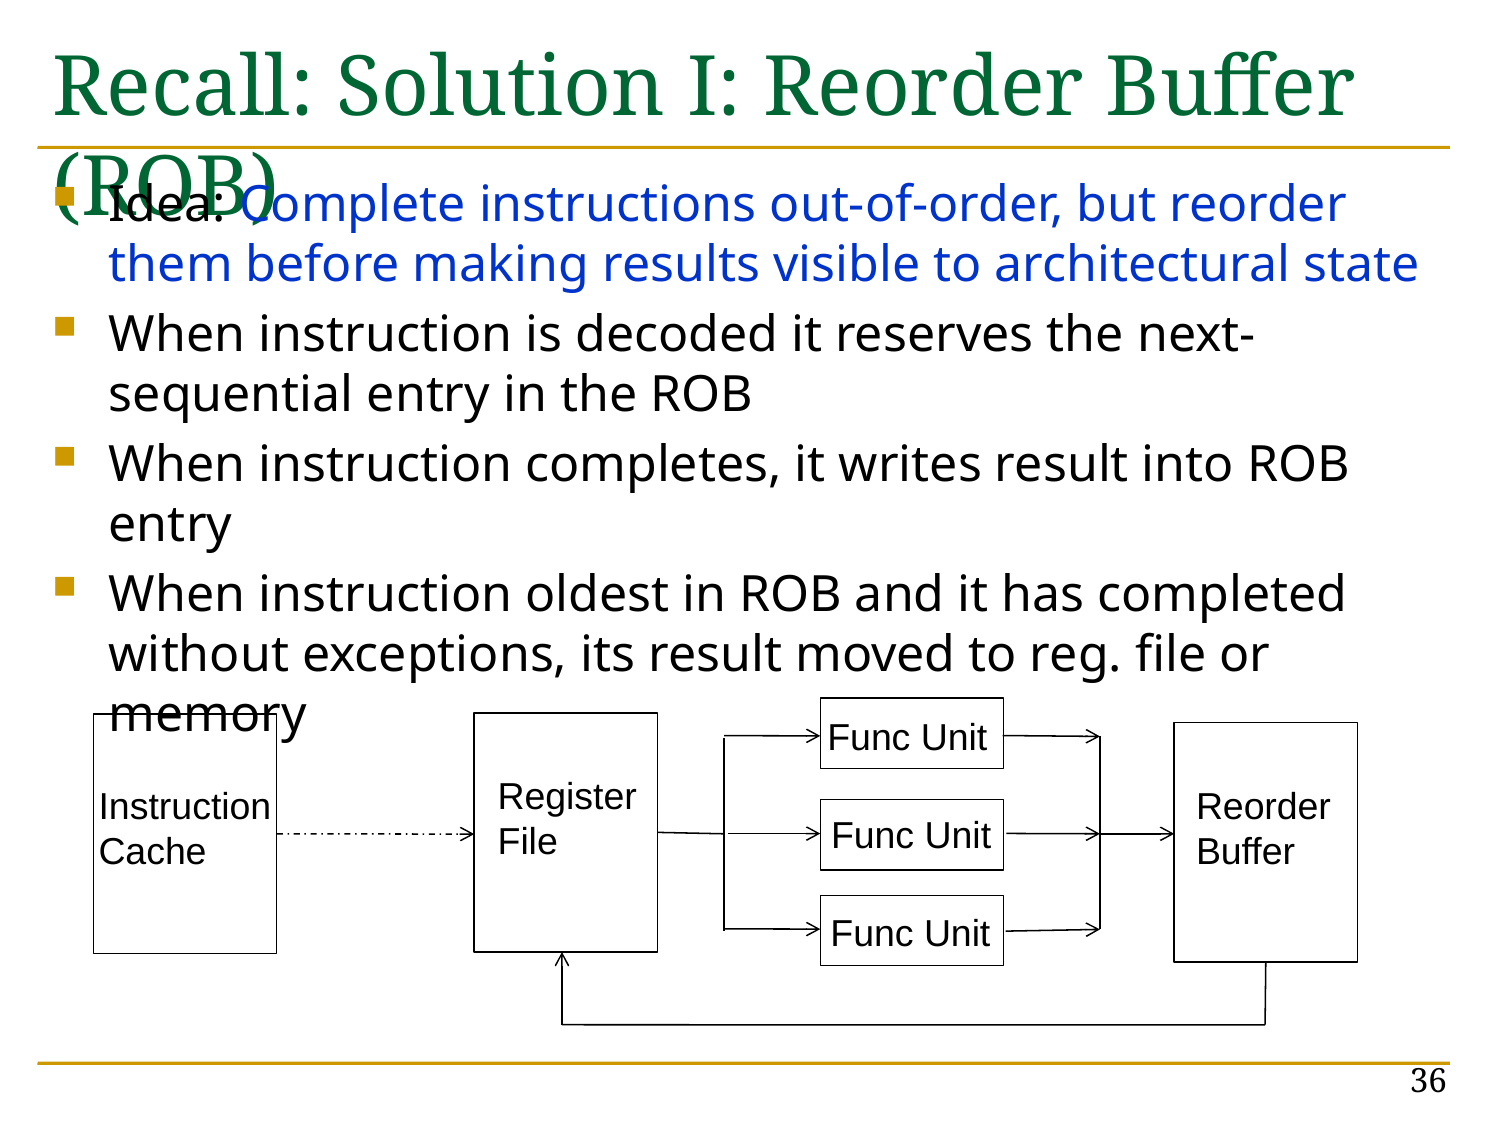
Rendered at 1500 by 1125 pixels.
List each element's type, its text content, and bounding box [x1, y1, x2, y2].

slide_number 36 [1111, 1036, 1462, 1112]
text_box Func Unit [812, 705, 1003, 766]
text_box [820, 743, 1004, 769]
text_box [820, 698, 1004, 734]
text_box [820, 895, 1004, 901]
text_box Reorder Buffer [1181, 774, 1347, 880]
text_box [93, 714, 277, 774]
text_box Register File [482, 764, 652, 869]
text_box [820, 864, 1004, 871]
text_box [820, 961, 1004, 966]
text_box Func Unit [815, 901, 1006, 961]
text_box Func Unit [816, 803, 1007, 864]
text_box [820, 799, 1004, 803]
title Recall: Solution I: Reorder Buffer (ROB) [37, 24, 1450, 163]
text_box [474, 712, 658, 953]
text_box [93, 880, 277, 954]
text_box Instruction Cache [83, 774, 287, 880]
text_box [1174, 722, 1358, 962]
list Idea: Complete instructions out-of-order, but reorder them before making results visible to architectural state When instruction is decoded it reserves the next-sequential entry in the ROB When instruction completes, it writes result into ROB entry When instruction oldest in ROB and it has completed without exceptions, its result moved to reg. file or memory [37, 163, 1450, 1016]
